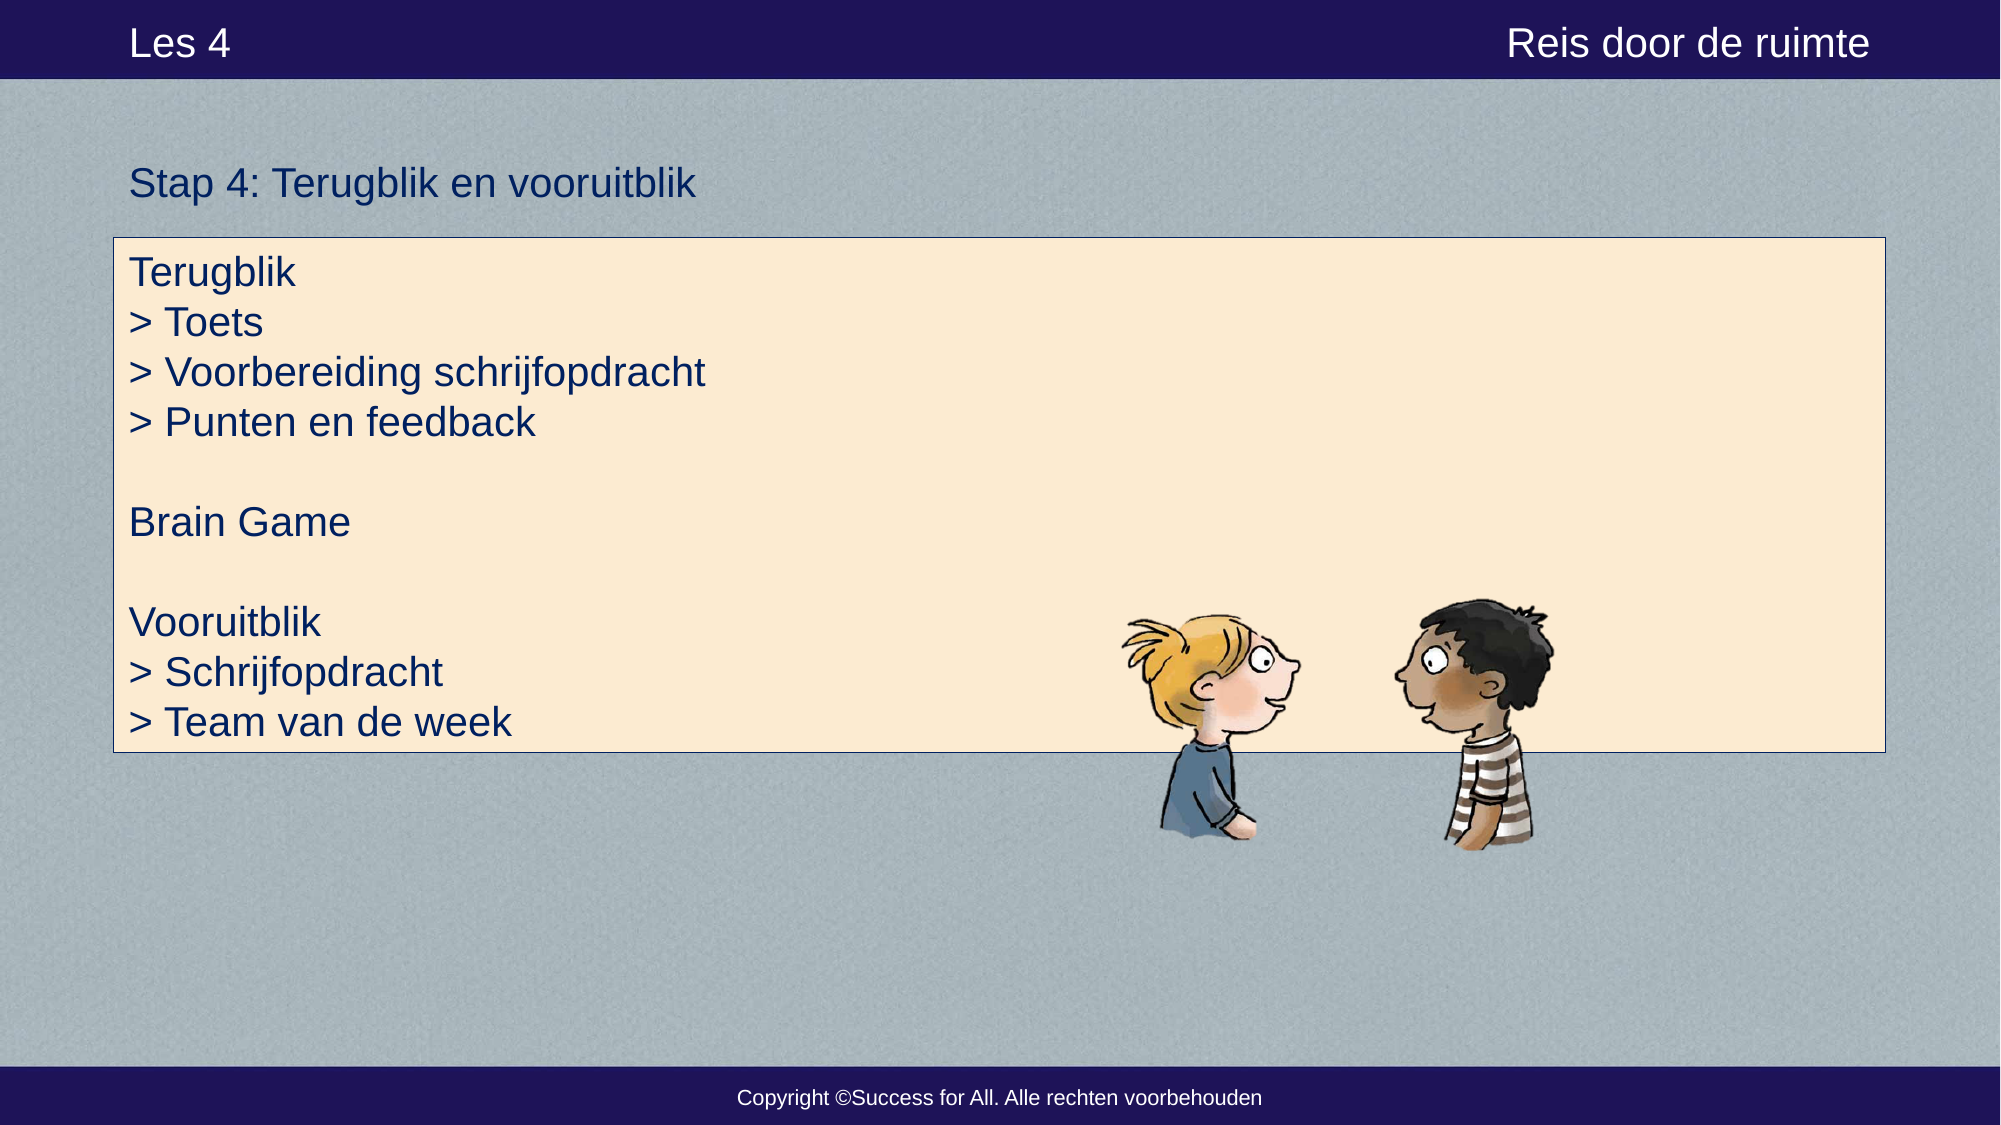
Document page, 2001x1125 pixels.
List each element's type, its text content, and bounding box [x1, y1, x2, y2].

picture [0, 0, 2001, 1125]
text_box Les 4 [114, 8, 354, 73]
text_box Terugblik > Toets > Voorbereiding schrijfopdracht > Punten en feedback Brain Game Vooruitblik > Schrijfopdracht > Team van de week [113, 237, 1886, 753]
text_box Reis door de ruimte [999, 8, 1886, 73]
text_box Stap 4: Terugblik en vooruitblik [113, 148, 1635, 214]
text_box Copyright ©Success for All. Alle rechten voorbehouden [0, 1076, 2000, 1125]
